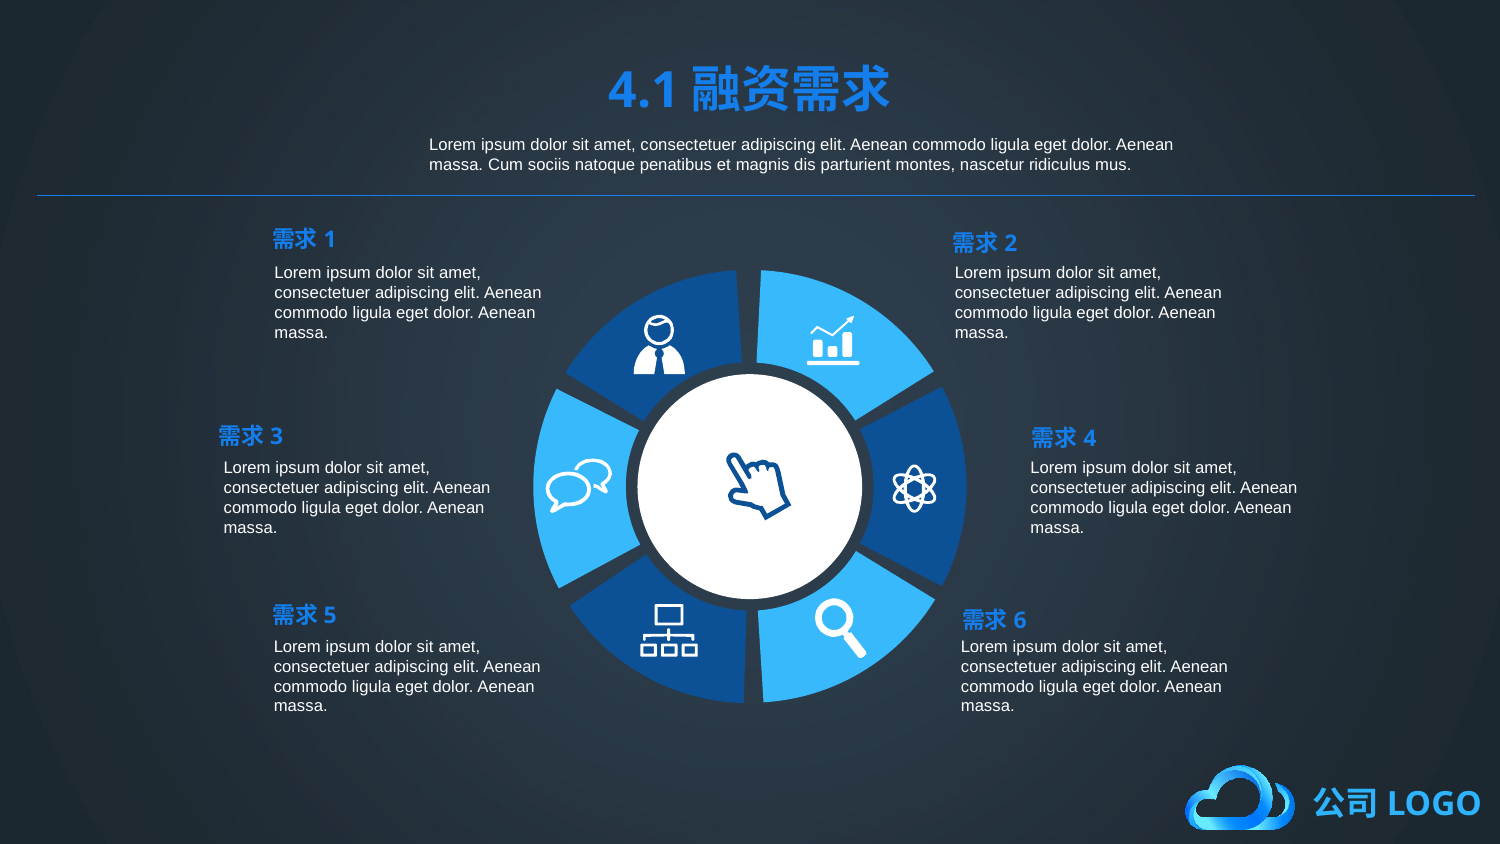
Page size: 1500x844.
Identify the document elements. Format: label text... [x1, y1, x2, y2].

text_box 需求3 [203, 414, 299, 457]
text_box 需求4 [1017, 416, 1112, 459]
picture [0, 0, 1500, 844]
text_box [726, 452, 792, 521]
text_box [641, 374, 859, 600]
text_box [859, 386, 967, 587]
text_box Lorem ipsum dolor sit amet, consectetuer adipiscing elit. Aenean commodo ligula eget dolor. Aenean massa. [208, 449, 533, 545]
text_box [756, 270, 934, 421]
text_box Lorem ipsum dolor sit amet, consectetuer adipiscing elit. Aenean commodo ligula eget dolor. Aenean massa. Cum sociis natoque penatibus et magnis dis parturient montes, nascetur ridiculus mus. [414, 126, 1200, 182]
text_box 需求2 [938, 221, 1033, 264]
text_box Lorem ipsum dolor sit amet, consectetuer adipiscing elit. Aenean commodo ligula eget dolor. Aenean massa. [1015, 449, 1343, 545]
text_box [757, 550, 936, 703]
text_box Lorem ipsum dolor sit amet, consectetuer adipiscing elit. Aenean commodo ligula eget dolor. Aenean massa. [940, 254, 1267, 350]
text_box 需求6 [947, 598, 1042, 641]
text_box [569, 554, 747, 704]
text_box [533, 388, 641, 589]
text_box 需求5 [257, 593, 352, 636]
text_box Lorem ipsum dolor sit amet, consectetuer adipiscing elit. Aenean commodo ligula eget dolor. Aenean massa. [259, 628, 586, 723]
text_box 4.1融资需求 [593, 49, 907, 125]
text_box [565, 270, 742, 422]
text_box Lorem ipsum dolor sit amet, consectetuer adipiscing elit. Aenean commodo ligula eget dolor. Aenean massa. [259, 254, 587, 350]
text_box Lorem ipsum dolor sit amet, consectetuer adipiscing elit. Aenean commodo ligula eget dolor. Aenean massa. [946, 628, 1273, 723]
text_box 需求1 [257, 216, 352, 260]
